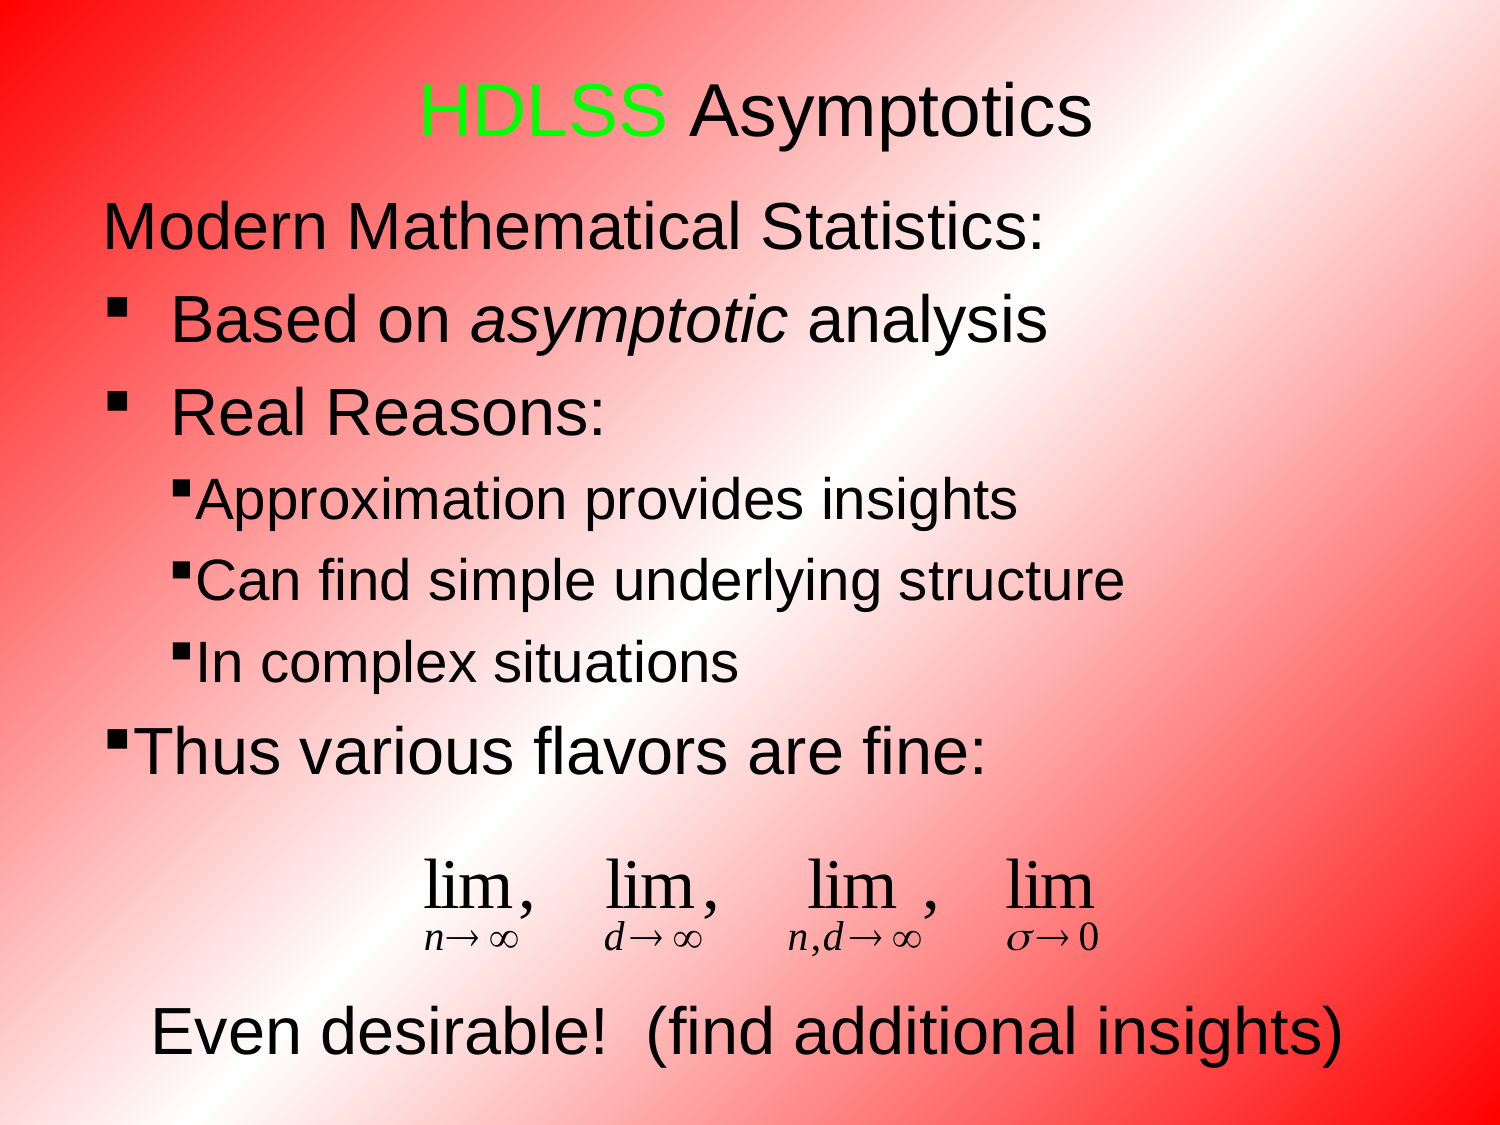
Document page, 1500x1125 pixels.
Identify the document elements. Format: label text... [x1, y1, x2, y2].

list Modern Mathematical Statistics: Based on asymptotic analysis Real Reasons: Approximation provides insights Can find simple underlying structure In complex situations Thus various flavors are fine: Even desirable! (find additional insights) [87, 174, 1409, 1088]
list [412, 837, 1111, 975]
title HDLSS Asymptotics [50, 24, 1463, 188]
